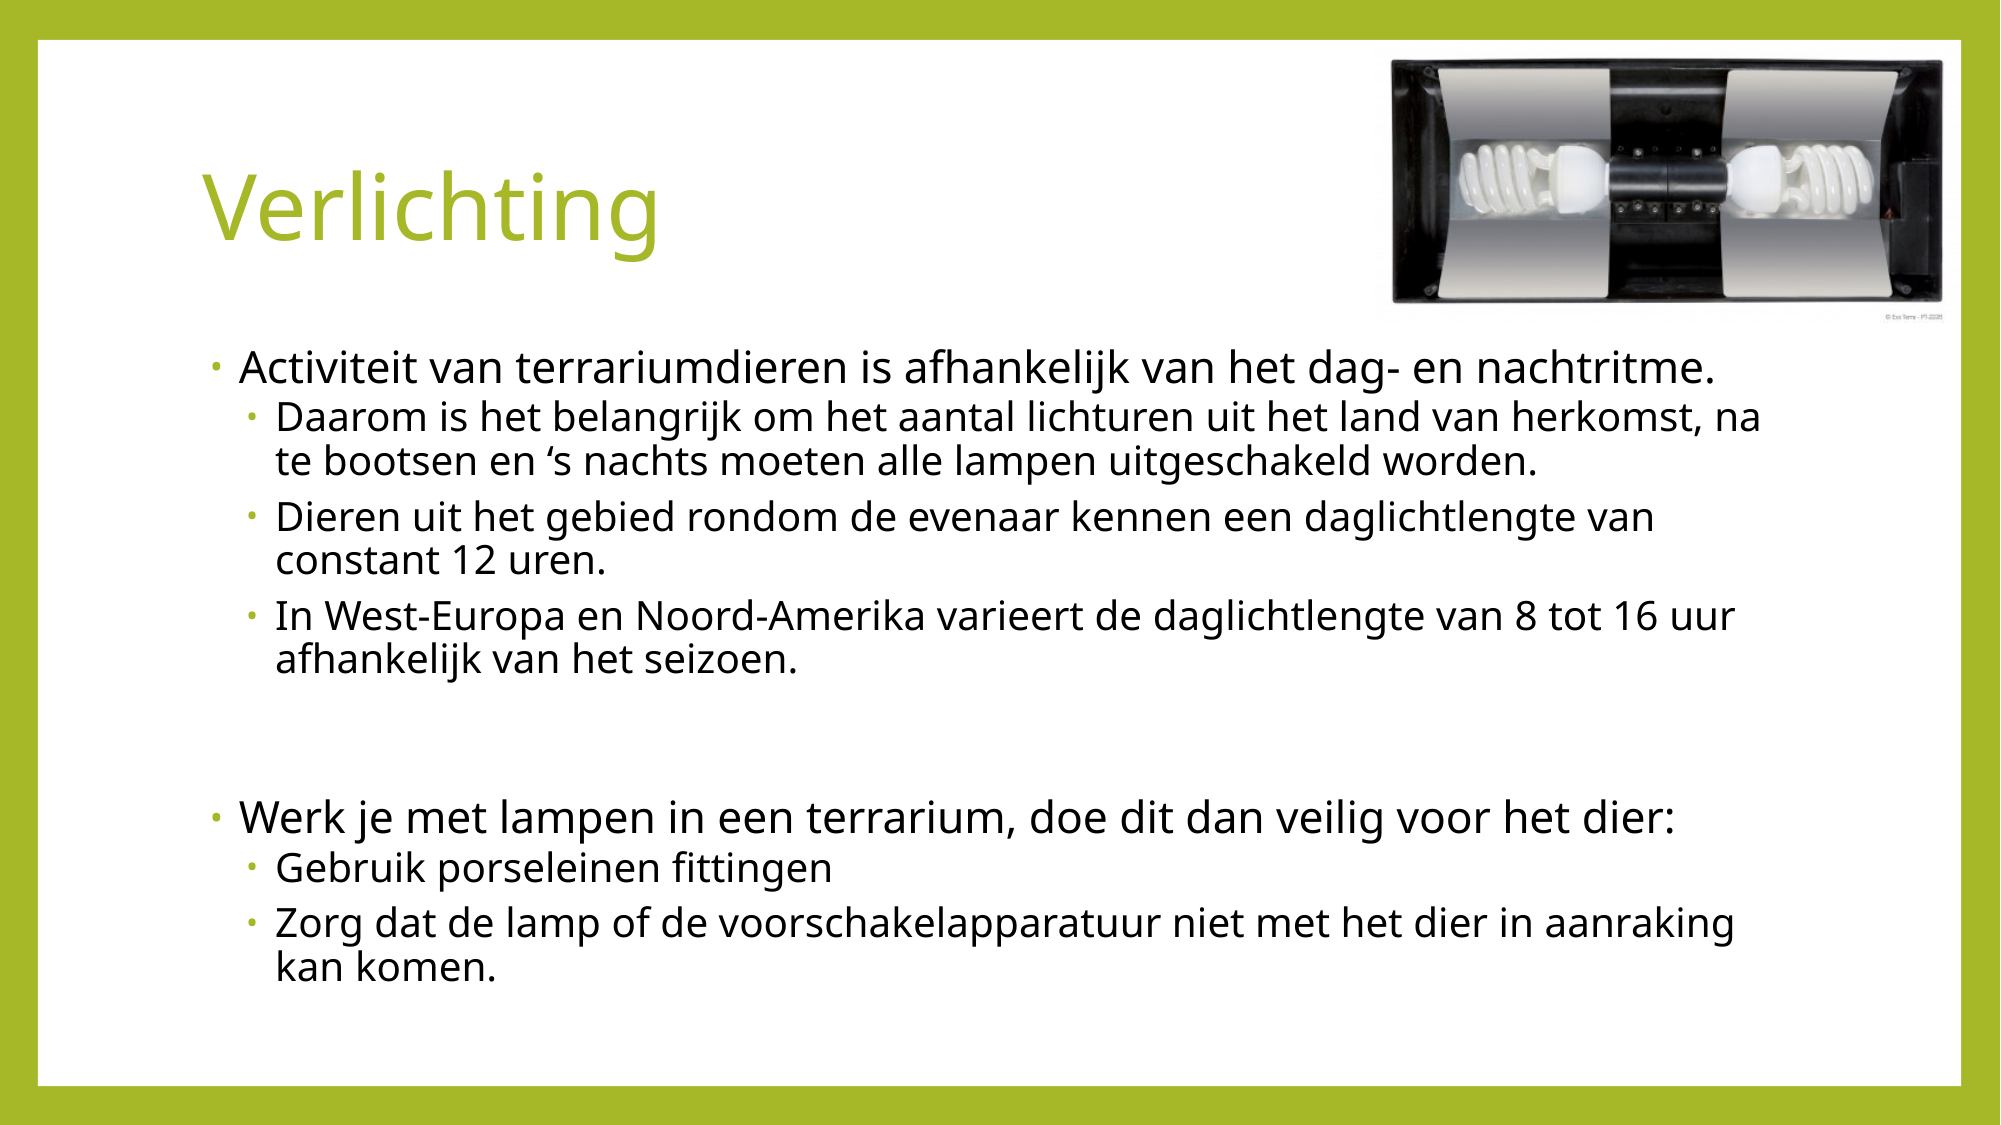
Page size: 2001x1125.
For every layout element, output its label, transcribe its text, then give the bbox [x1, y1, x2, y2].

title Verlichting [187, 99, 1366, 323]
list Activiteit van terrariumdieren is afhankelijk van het dag- en nachtritme. Daarom is het belangrijk om het aantal lichturen uit het land van herkomst, na te bootsen en ‘s nachts moeten alle lampen uitgeschakeld worden. Dieren uit het gebied rondom de evenaar kennen een daglichtlengte van constant 12 uren. In West-Europa en Noord-Amerika varieert de daglichtlengte van 8 tot 16 uur afhankelijk van het seizoen. Werk je met lampen in een terrarium, doe dit dan veilig voor het dier: Gebruik porseleinen fittingen Zorg dat de lamp of de voorschakelapparatuur niet met het dier in aanraking kan komen. [187, 337, 1808, 1000]
picture [1372, 41, 1960, 323]
